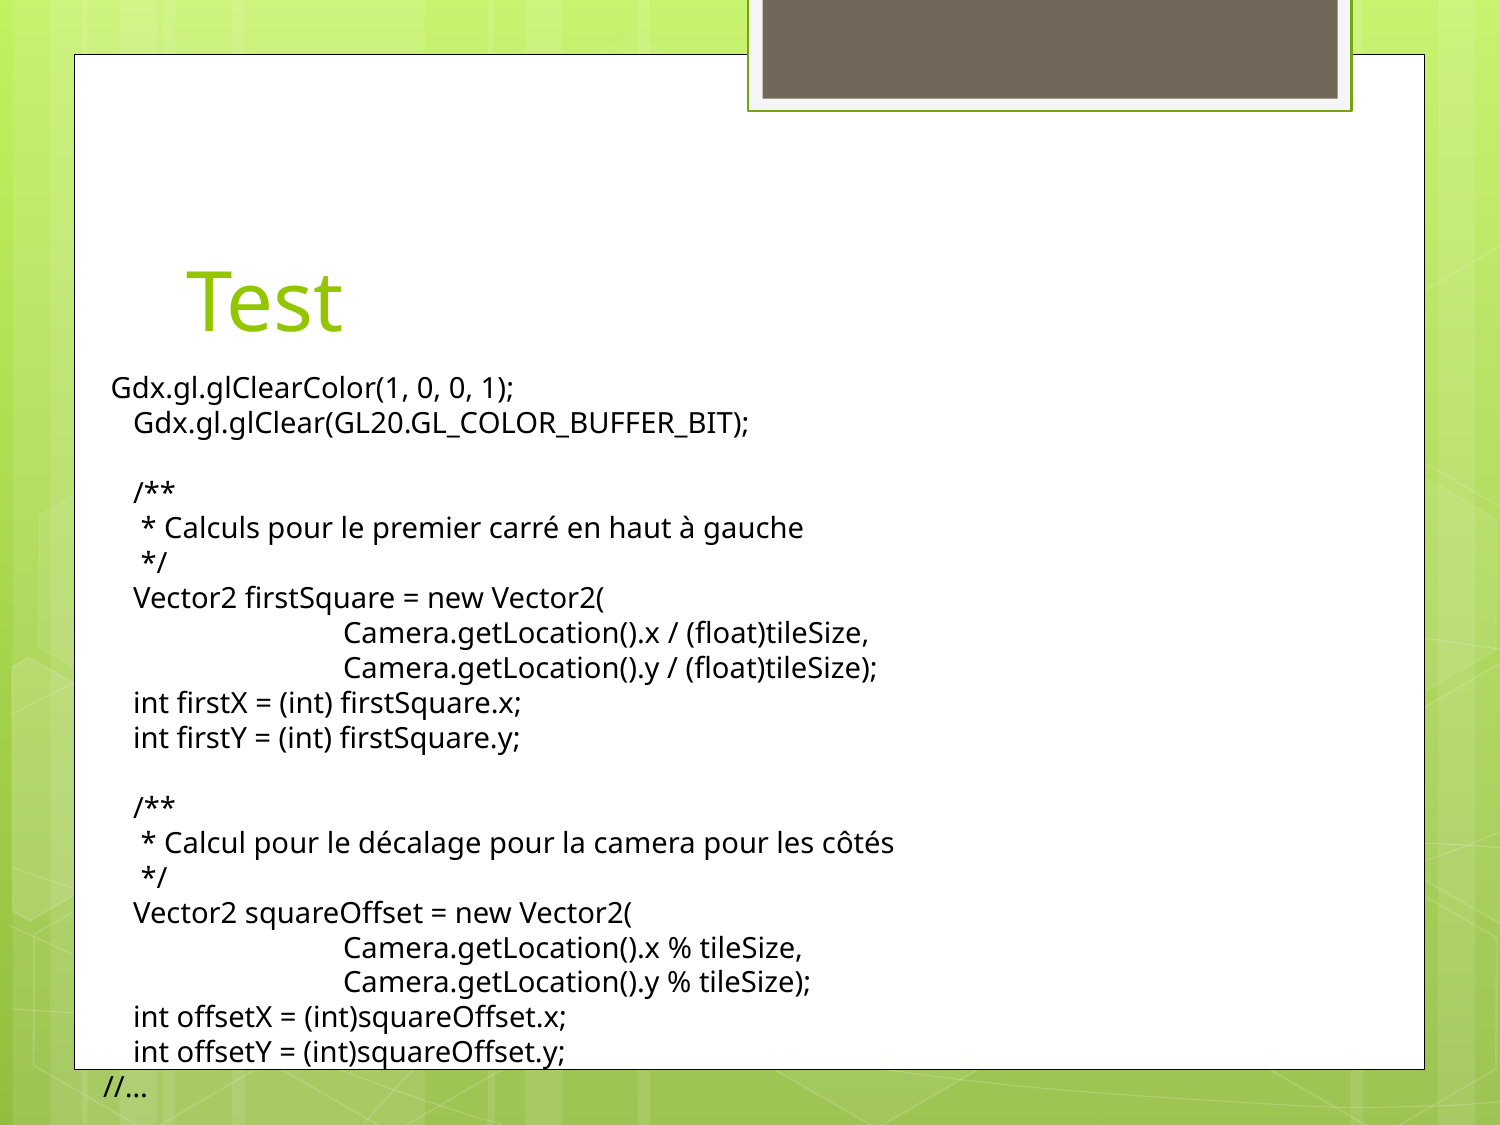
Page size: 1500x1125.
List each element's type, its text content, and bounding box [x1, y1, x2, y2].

text_box Gdx.gl.glClearColor(1, 0, 0, 1); Gdx.gl.glClear(GL20.GL_COLOR_BUFFER_BIT); /** * Calculs pour le premier carré en haut à gauche */ Vector2 firstSquare = new Vector2( Camera.getLocation().x / (float)tileSize, Camera.getLocation().y / (float)tileSize); int firstX = (int) firstSquare.x; int firstY = (int) firstSquare.y; /** * Calcul pour le décalage pour la camera pour les côtés */ Vector2 squareOffset = new Vector2( Camera.getLocation().x % tileSize, Camera.getLocation().y % tileSize); int offsetX = (int)squareOffset.x; int offsetY = (int)squareOffset.y; //… [88, 362, 1400, 1112]
title Test [171, 168, 1324, 357]
